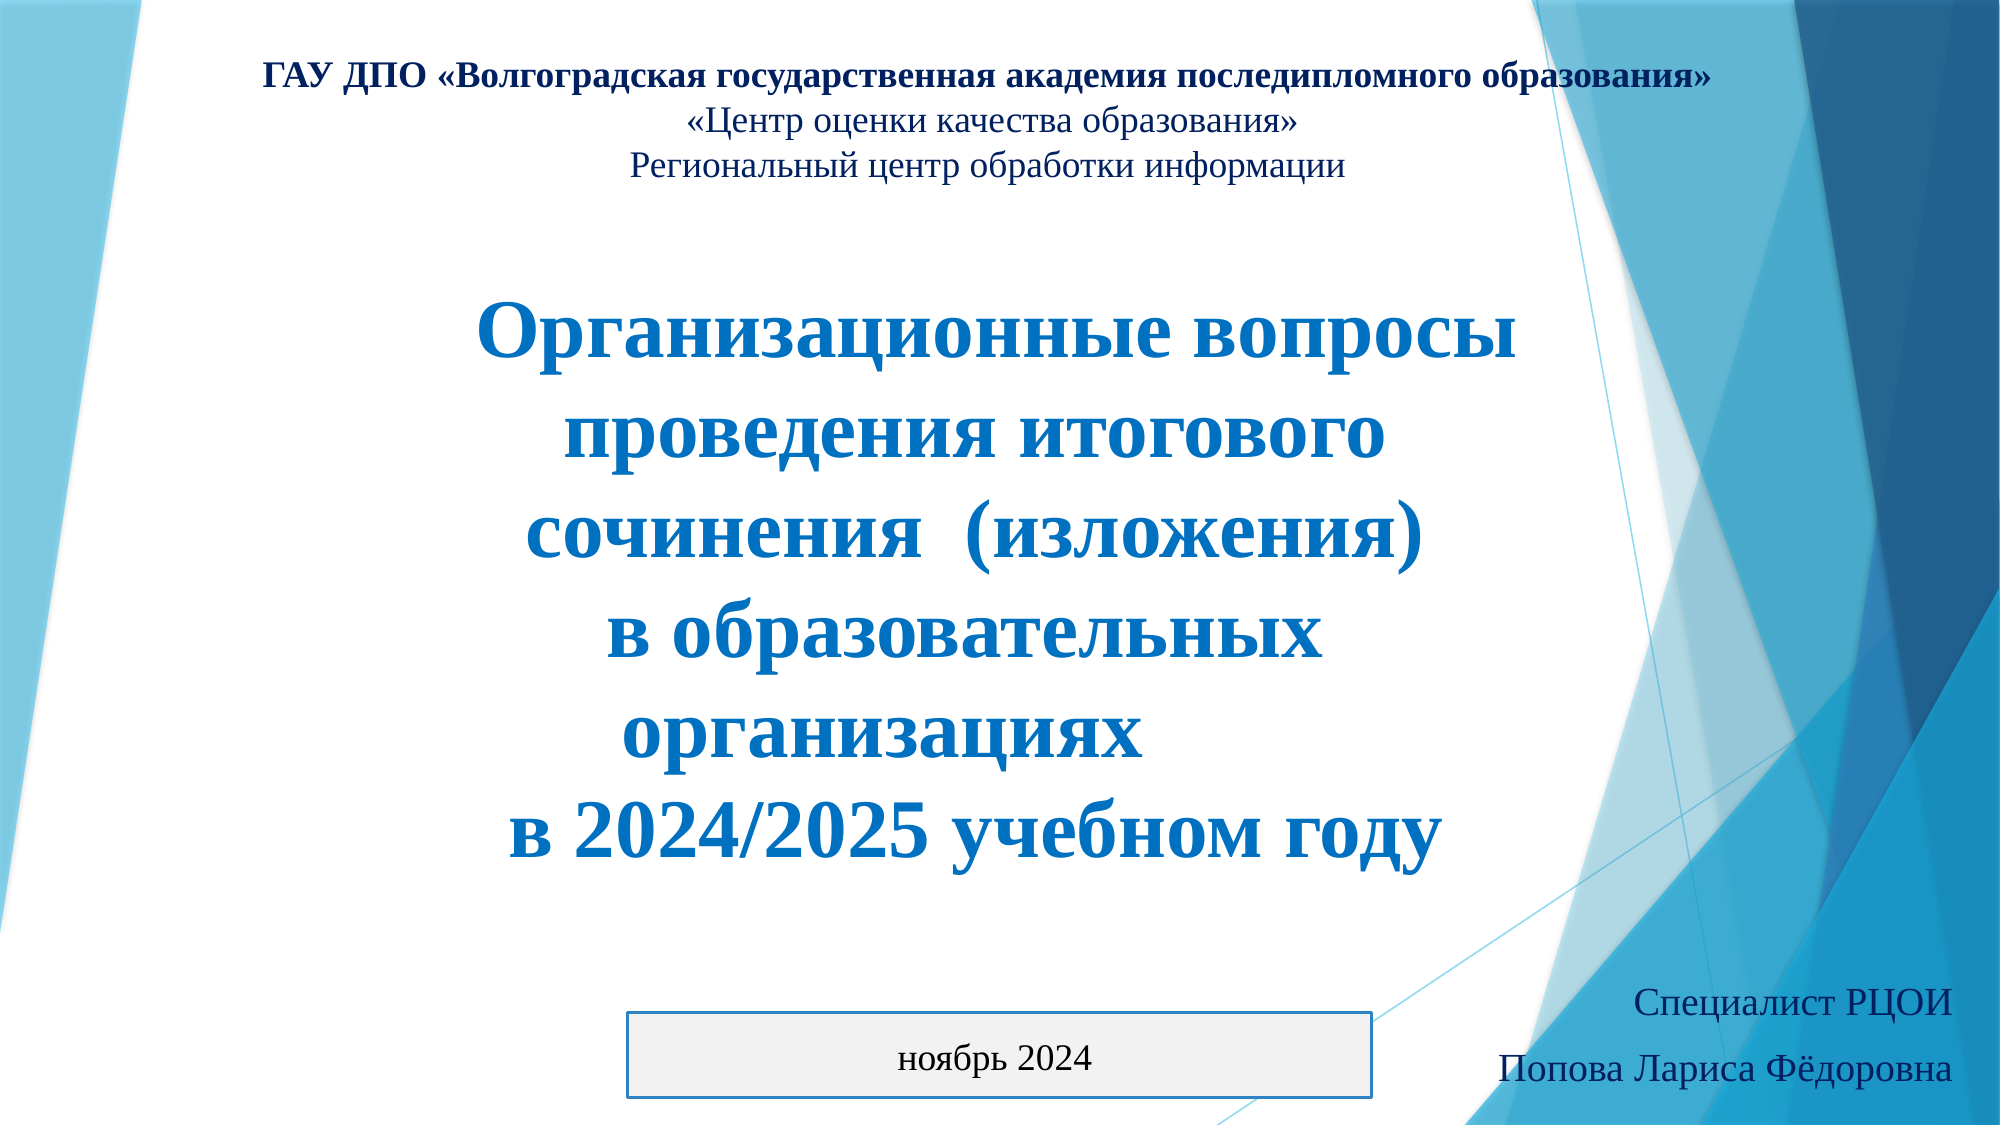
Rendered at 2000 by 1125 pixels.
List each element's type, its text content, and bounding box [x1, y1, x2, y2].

title Организационные вопросы проведения итогового сочинения (изложения) в образовательных организациях в 2024/2025 учебном году [183, 314, 1603, 882]
subtitle Специалист РЦОИ Попова Лариса Фёдоровна [183, 893, 1969, 1098]
text_box ноябрь 2024 [626, 1011, 1373, 1099]
text_box ГАУ ДПО «Волгоградская государственная академия последипломного образования» «Центр оценки качества образования» Региональный центр обработки информации [208, 42, 1768, 193]
